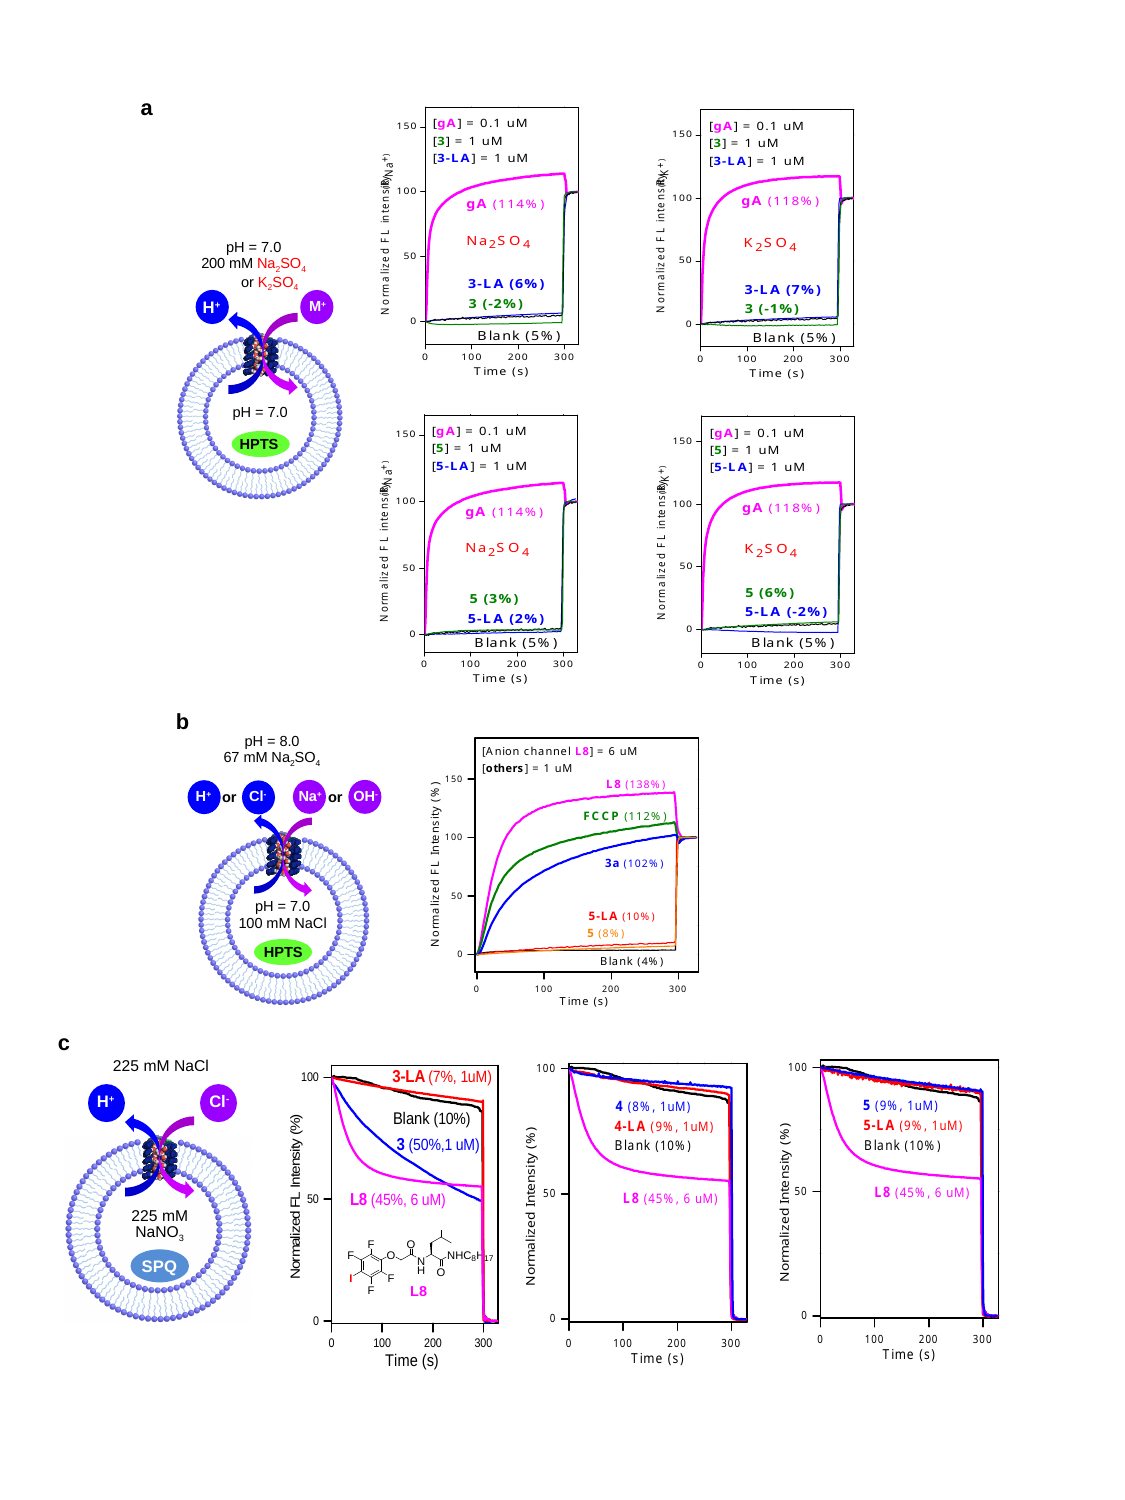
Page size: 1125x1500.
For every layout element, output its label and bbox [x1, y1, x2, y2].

text_box [42, 85, 1036, 1384]
